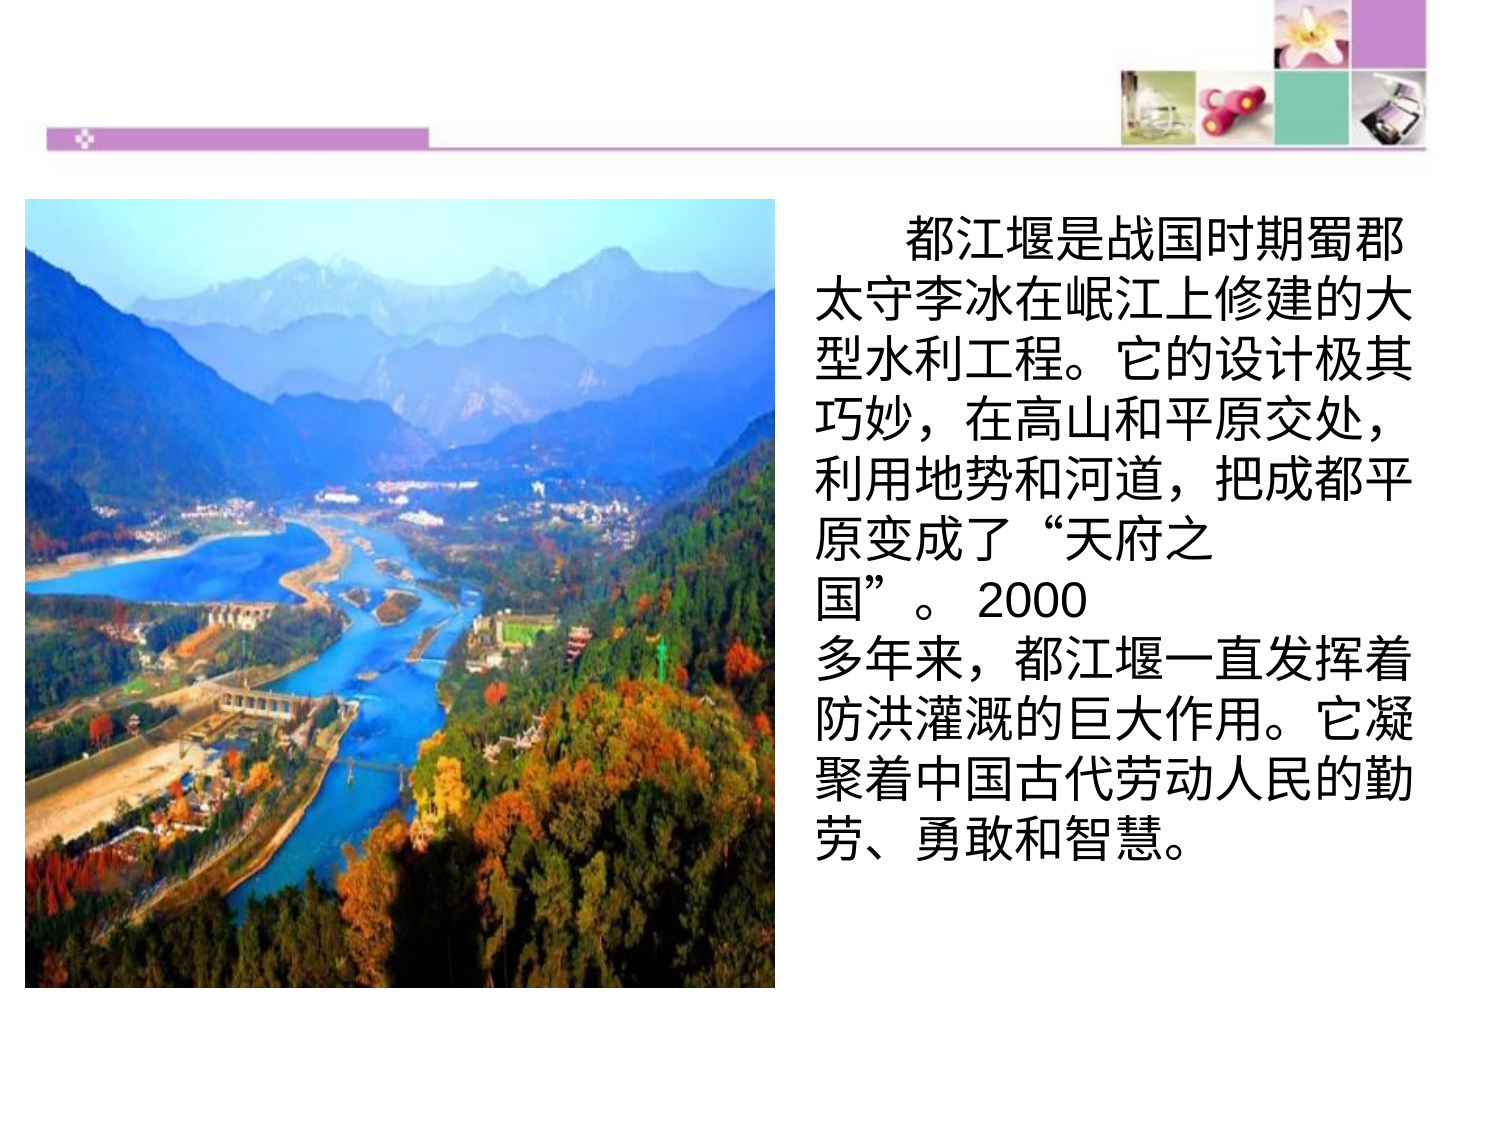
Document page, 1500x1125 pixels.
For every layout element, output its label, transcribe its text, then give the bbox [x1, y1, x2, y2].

text_box 都江堰是战国时期蜀郡 太守李冰在岷江上修建的大型水利工程。它的设计极其巧妙，在高山和平原交处，利用地势和河道，把成都平 原变成了“天府之国”。2000 多年来，都江堰一直发挥着 防洪灌溉的巨大作用。它凝聚着中国古代劳动人民的勤 劳、勇敢和智慧。 [800, 199, 1456, 875]
picture [0, 0, 1500, 1125]
